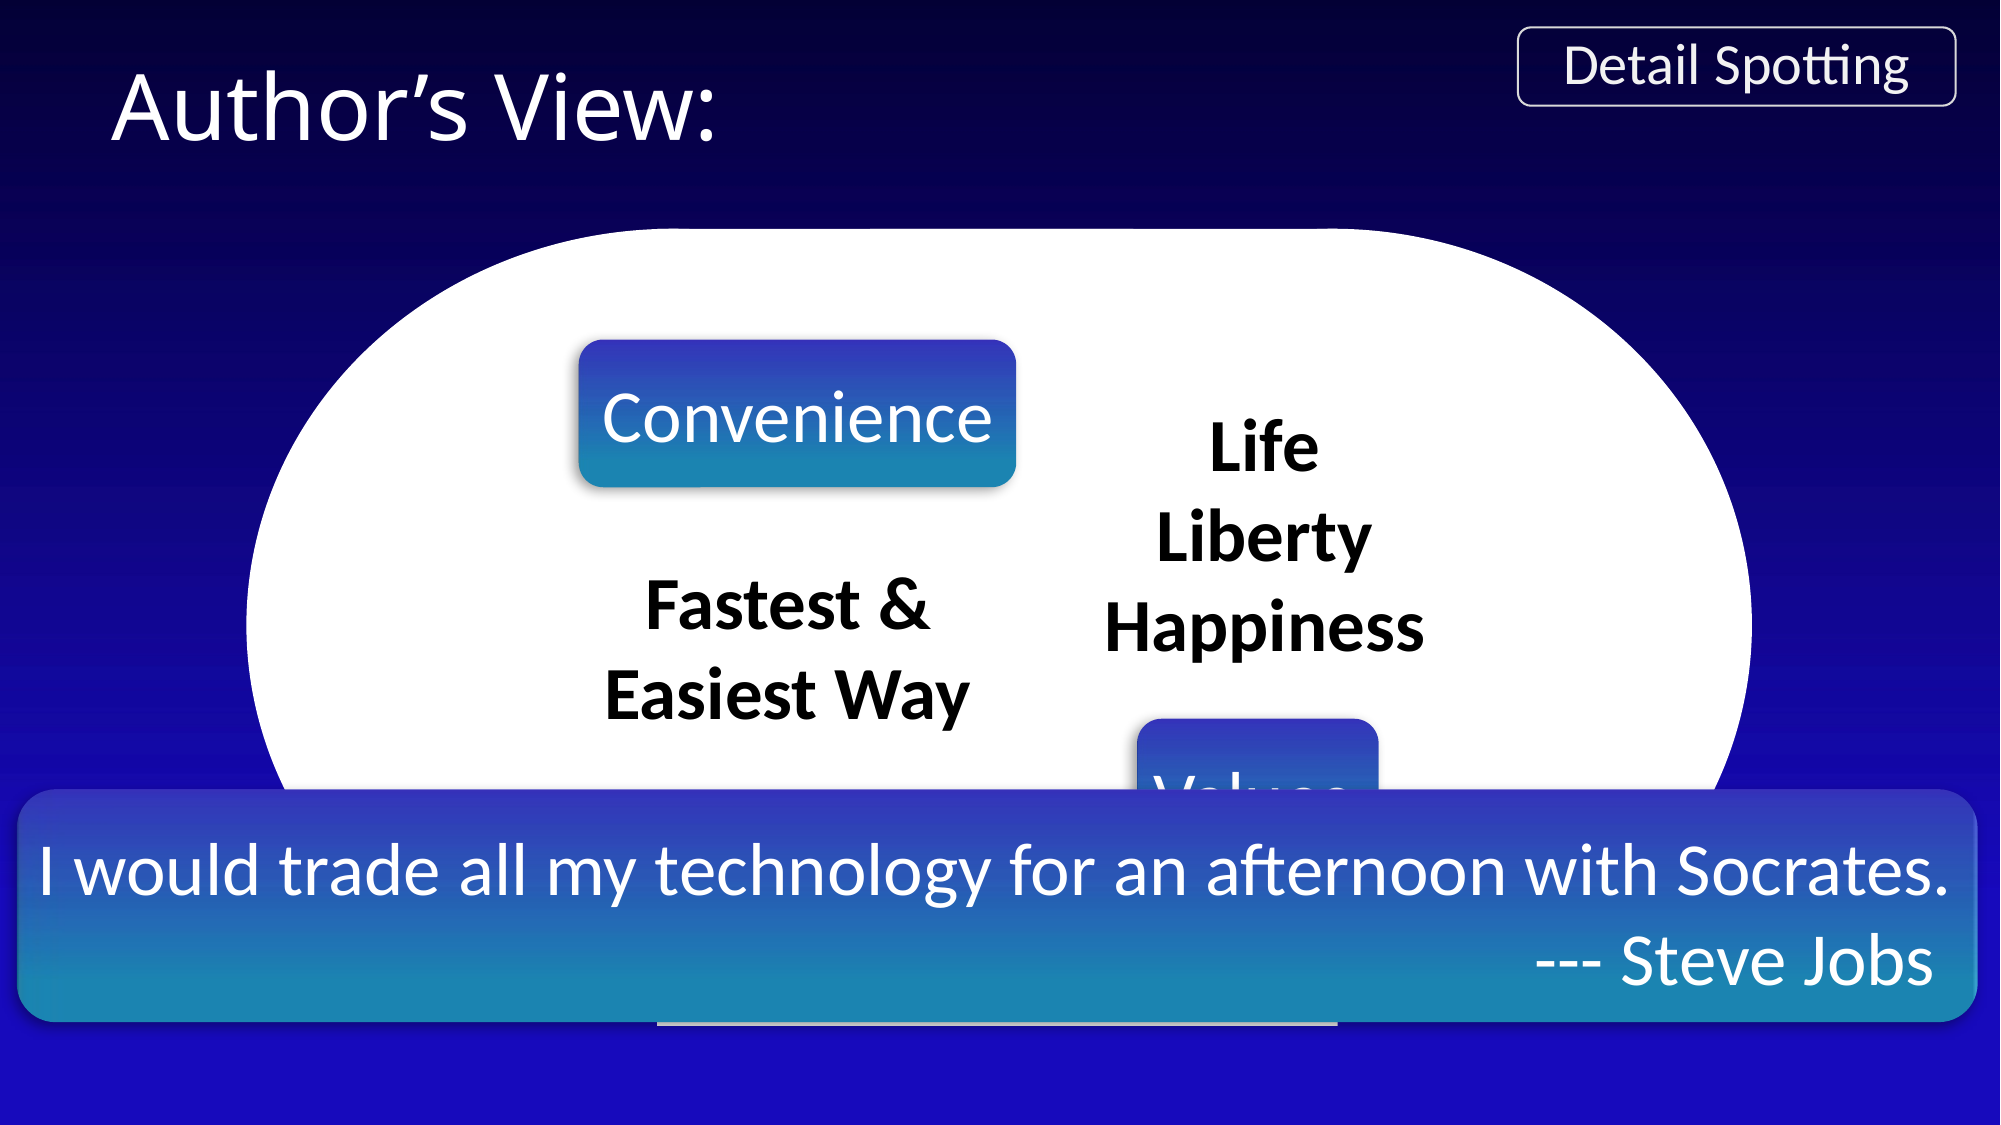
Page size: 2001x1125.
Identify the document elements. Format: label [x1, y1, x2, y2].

text_box [1137, 718, 1379, 789]
text_box [13, 789, 1978, 1023]
text_box [869, 228, 1752, 789]
text_box [246, 228, 869, 789]
picture [0, 0, 2000, 1125]
text_box [578, 339, 1017, 488]
